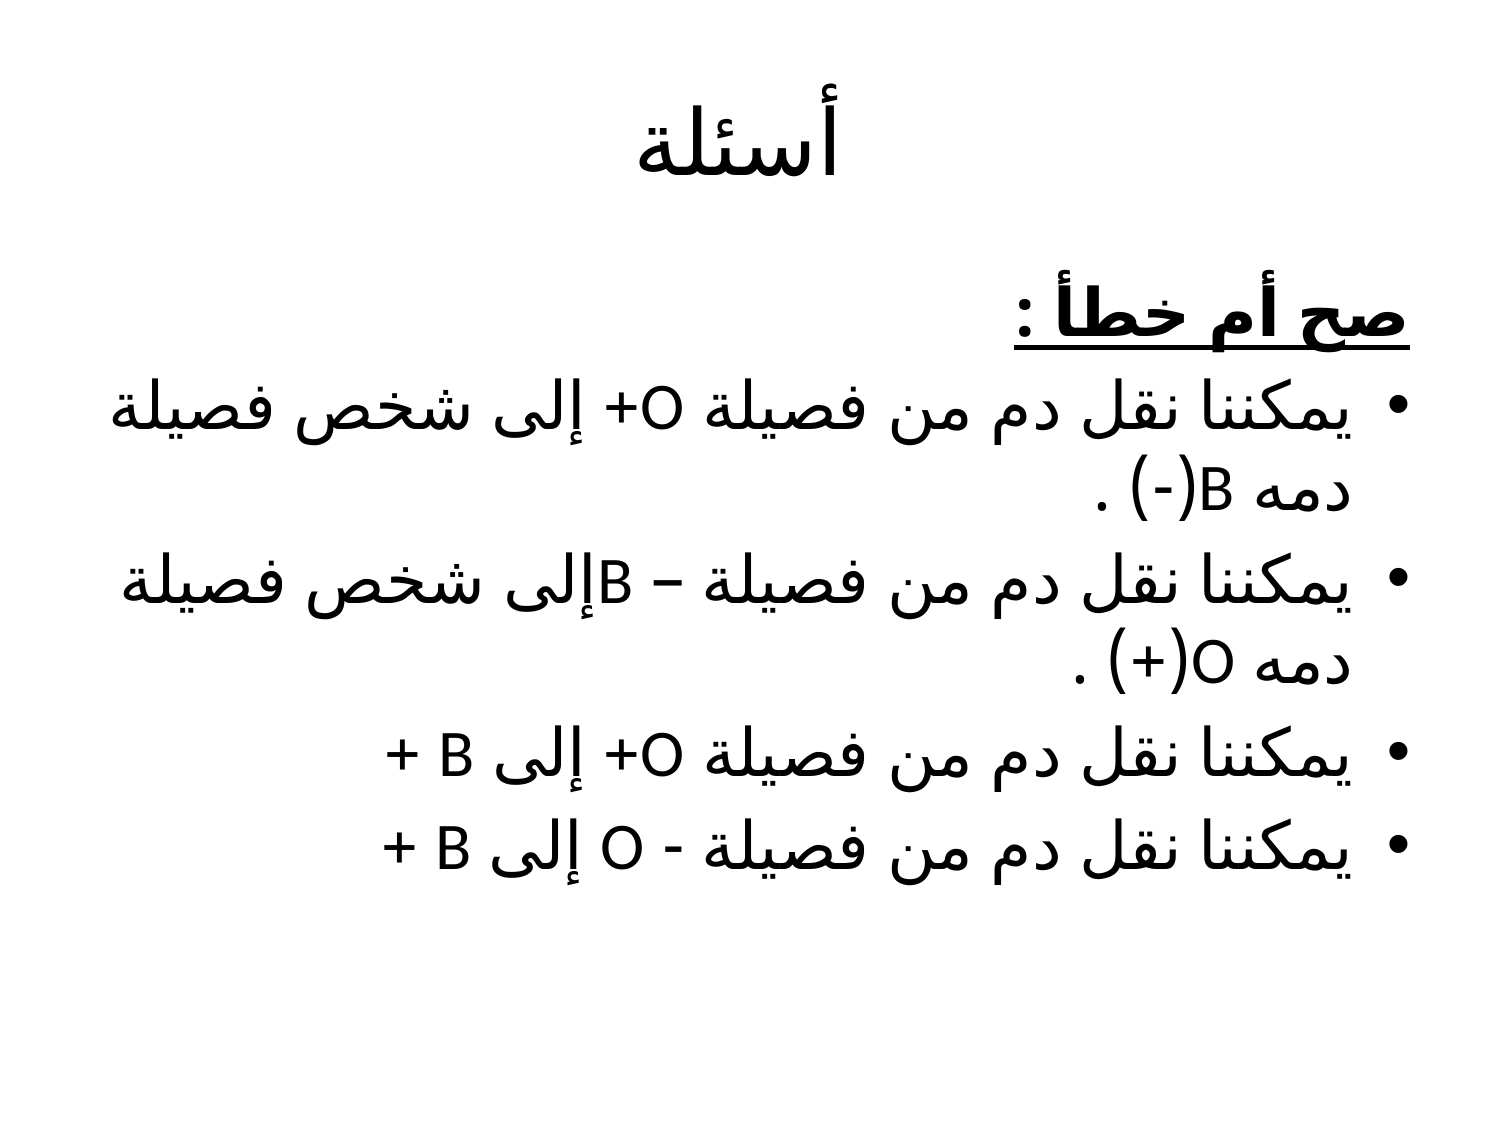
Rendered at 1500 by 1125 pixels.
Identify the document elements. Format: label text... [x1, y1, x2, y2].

title أسئلة [75, 45, 1425, 233]
list صح أم خطأ : يمكننا نقل دم من فصيلة O+ إلى شخص فصيلة دمه B(-) . يمكننا نقل دم من فصيلة – Bإلى شخص فصيلة دمه O(+) . يمكننا نقل دم من فصيلة O+ إلى B + يمكننا نقل دم من فصيلة - O إلى B + [75, 262, 1425, 1005]
